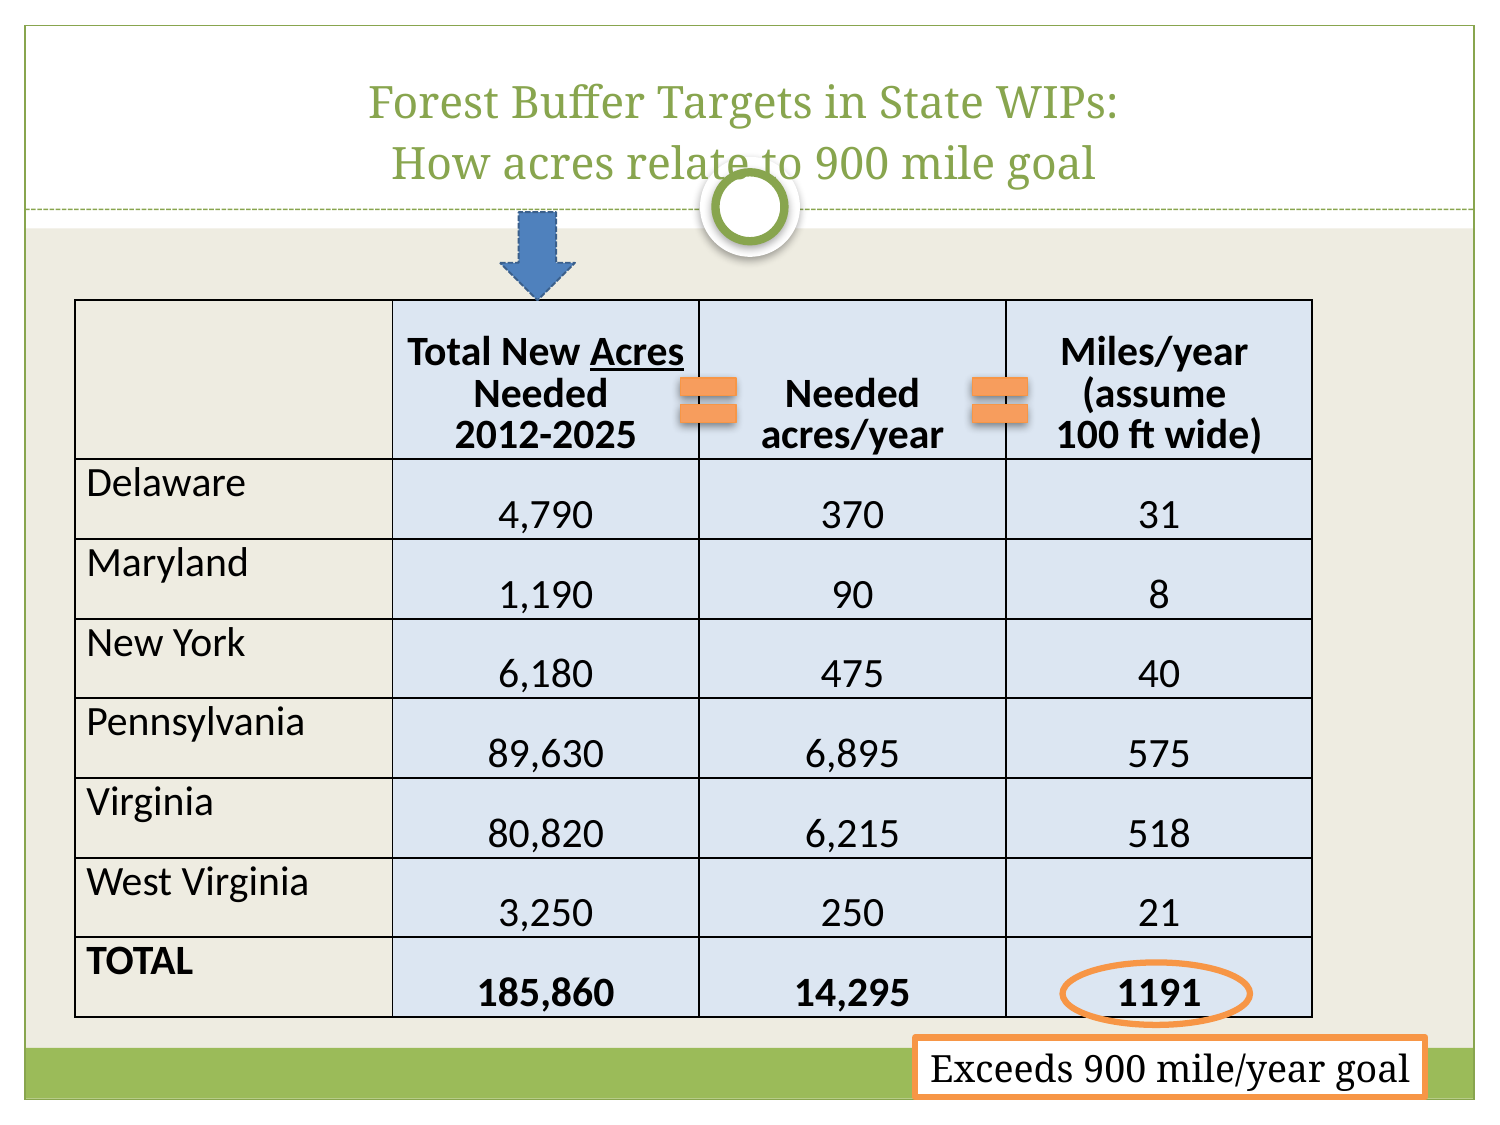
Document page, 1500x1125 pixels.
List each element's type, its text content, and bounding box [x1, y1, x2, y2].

table_cell 185,860 [393, 938, 698, 1016]
table_cell 6,215 [700, 779, 1005, 857]
table_cell 4,790 [393, 460, 698, 538]
text_box [972, 377, 1028, 396]
text_box [680, 377, 737, 396]
table_cell TOTAL [76, 938, 392, 1016]
table_cell 250 [700, 859, 1005, 936]
table_cell Delaware [76, 460, 392, 538]
table_cell 8 [1007, 540, 1311, 618]
text_box [1061, 961, 1251, 1026]
table_cell New York [76, 620, 392, 697]
table_cell Virginia [76, 779, 392, 857]
table_cell 14,295 [700, 938, 1005, 1016]
text_box Exceeds 900 mile/year goal [915, 1037, 1426, 1098]
table_cell 80,820 [393, 779, 698, 857]
table_cell 575 [1007, 699, 1311, 777]
table_cell 21 [1007, 859, 1311, 936]
table_cell Pennsylvania [76, 699, 392, 777]
table_cell 6,180 [393, 620, 698, 697]
table_cell 90 [700, 540, 1005, 618]
table_cell Maryland [76, 540, 392, 618]
text_box [972, 404, 1028, 423]
table_cell 370 [700, 460, 1005, 538]
table_cell 89,630 [393, 699, 698, 777]
title Forest Buffer Targets in State WIPs: How acres relate to 900 mile goal [75, 62, 1425, 200]
table_header [76, 301, 392, 458]
table_cell 475 [700, 620, 1005, 697]
table_cell 518 [1007, 779, 1311, 857]
table_cell 40 [1007, 620, 1311, 697]
table_header Miles/year (assume 100 ft wide) [1007, 301, 1311, 458]
table_header Total New Acres Needed 2012-2025 [393, 301, 698, 458]
table_cell 31 [1007, 460, 1311, 538]
text_box [680, 404, 737, 423]
table_cell 1,190 [393, 540, 698, 618]
table_header Needed acres/year [700, 301, 1005, 458]
table_cell 6,895 [700, 699, 1005, 777]
table_cell 3,250 [393, 859, 698, 936]
text_box [499, 211, 576, 301]
table_cell West Virginia [76, 859, 392, 936]
table_cell 1191 [1007, 938, 1311, 1016]
